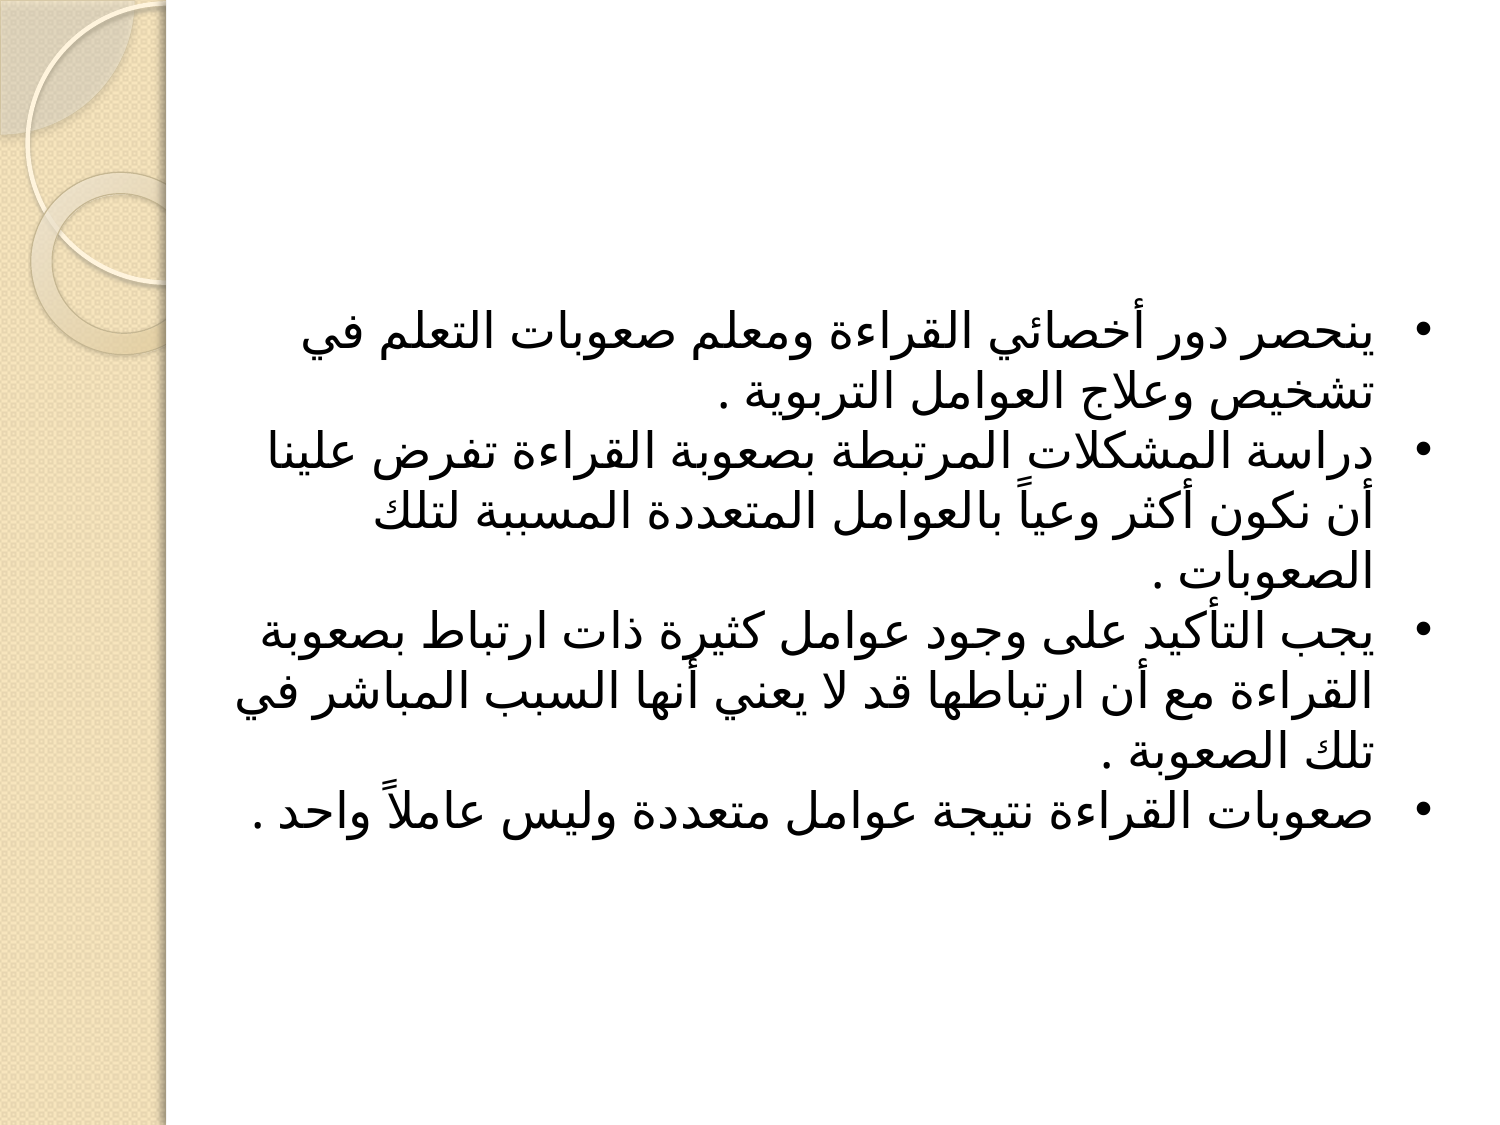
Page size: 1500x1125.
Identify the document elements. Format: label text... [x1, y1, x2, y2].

text_box ينحصر دور أخصائي القراءة ومعلم صعوبات التعلم في تشخيص وعلاج العوامل التربوية . دراسة المشكلات المرتبطة بصعوبة القراءة تفرض علينا أن نكون أكثر وعياً بالعوامل المتعددة المسببة لتلك الصعوبات . يجب التأكيد على وجود عوامل كثيرة ذات ارتباط بصعوبة القراءة مع أن ارتباطها قد لا يعني أنها السبب المباشر في تلك الصعوبة . صعوبات القراءة نتيجة عوامل متعددة وليس عاملاً واحد . [206, 290, 1447, 891]
